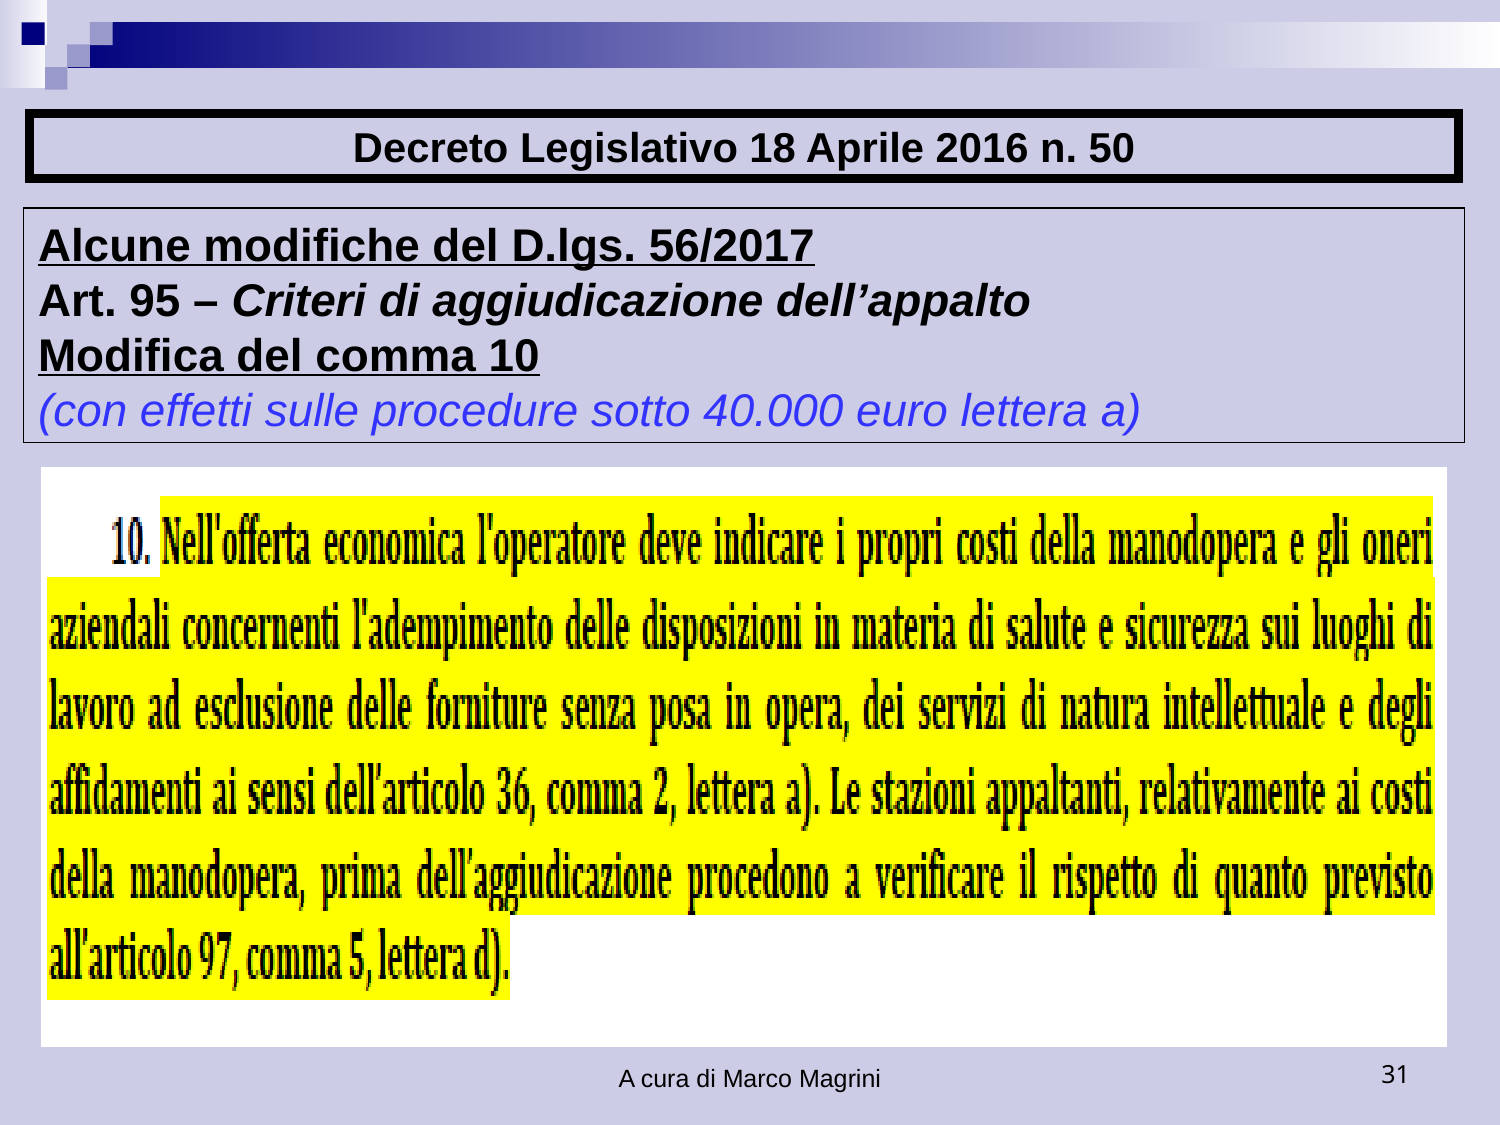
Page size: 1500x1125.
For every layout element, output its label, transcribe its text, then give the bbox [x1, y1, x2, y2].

text_box Alcune modifiche del D.lgs. 56/2017 Art. 95 – Criteri di aggiudicazione dell’appalto Modifica del comma 10 (con effetti sulle procedure sotto 40.000 euro lettera a) [23, 207, 1465, 443]
text_box Decreto Legislativo 18 Aprile 2016 n. 50 [29, 113, 1459, 179]
footer A cura di Marco Magrini [512, 1055, 988, 1100]
picture [41, 467, 1448, 1048]
slide_number 31 [1074, 1055, 1425, 1100]
